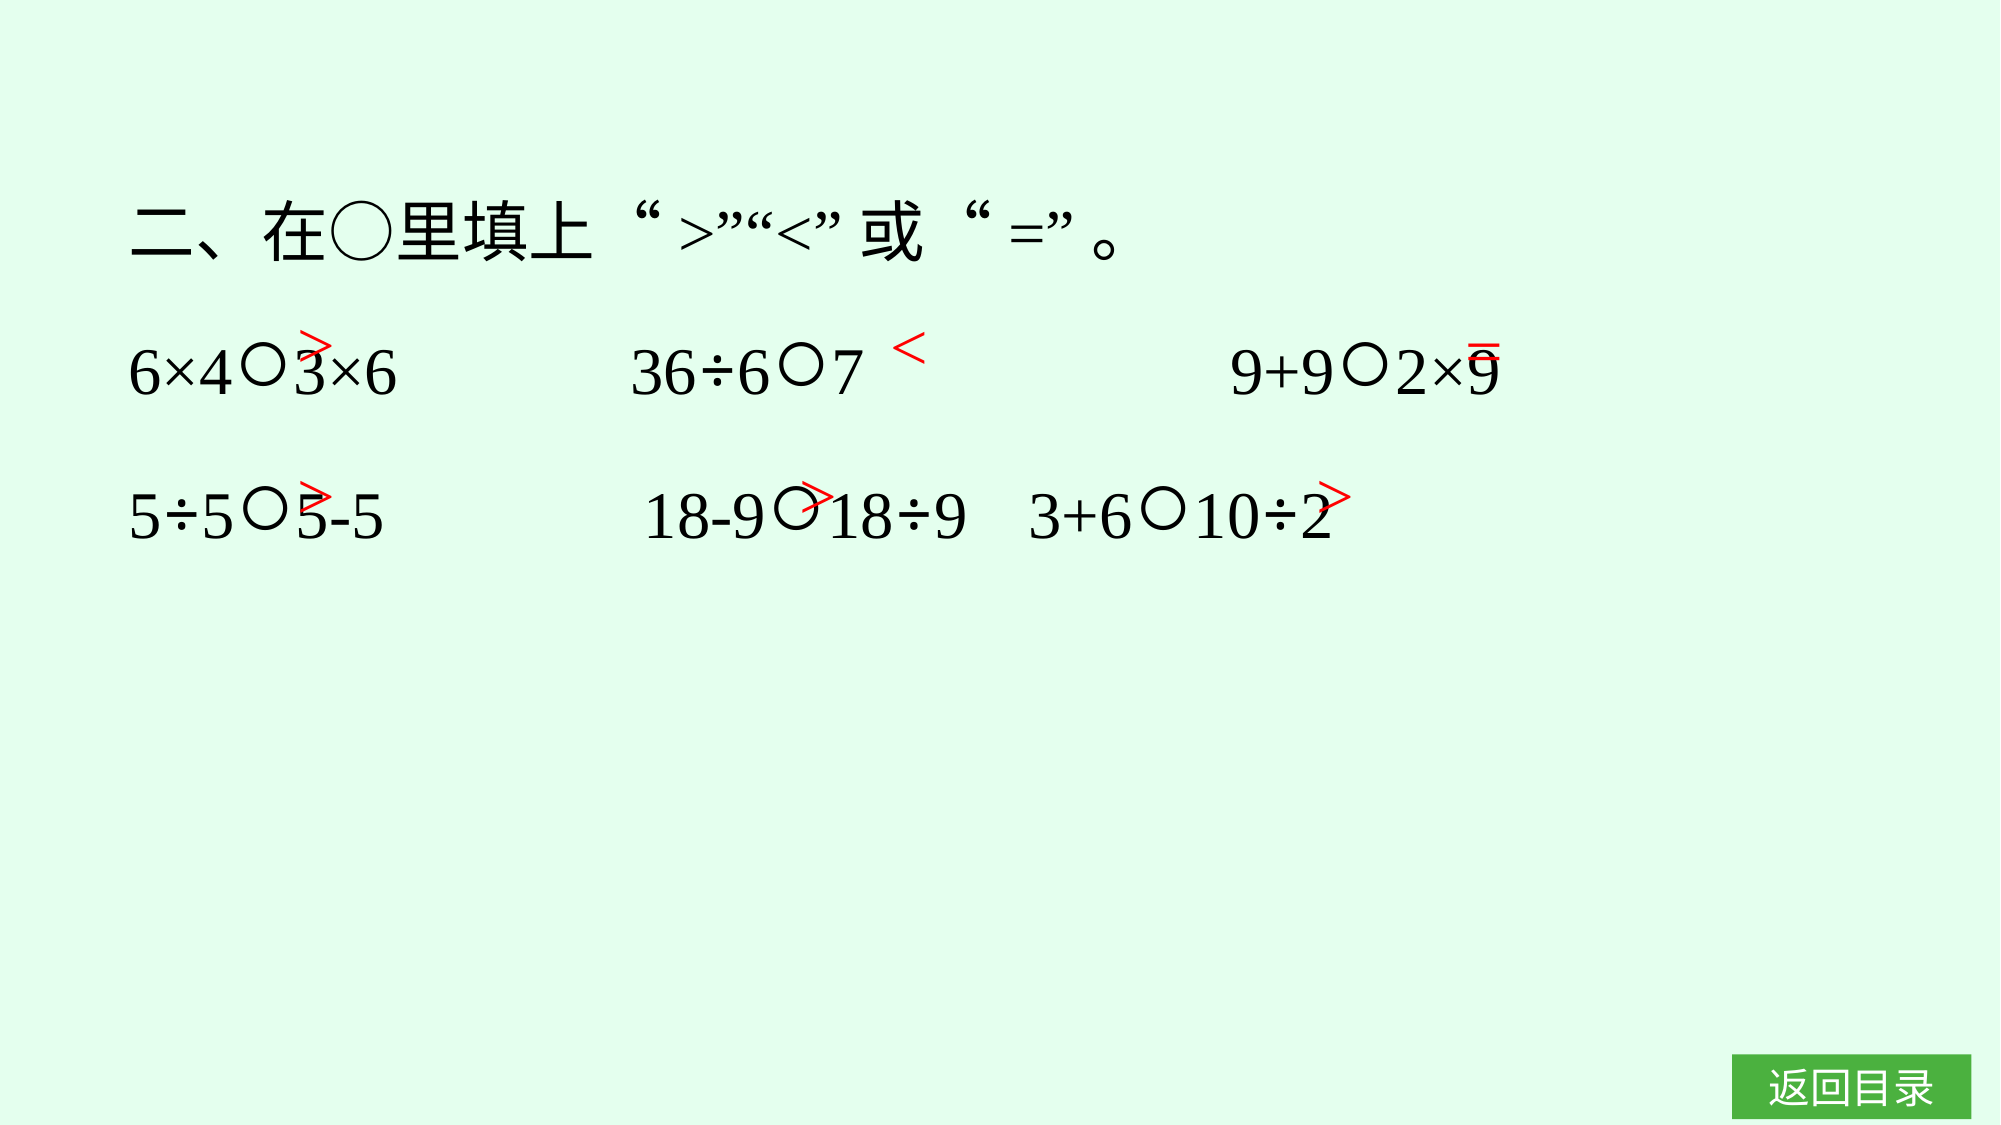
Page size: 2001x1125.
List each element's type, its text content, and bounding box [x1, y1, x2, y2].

text_box < [875, 280, 943, 392]
text_box > [282, 429, 351, 541]
text_box > [784, 429, 852, 541]
text_box 二、在○里填上“>”“<”或“=”。 6×4○3×6 36÷6○7 9+9○2×9 5÷5○5-5 18-9○18÷9 3+6○10÷2 [113, 166, 1887, 566]
text_box > [1301, 429, 1369, 541]
text_box > [282, 278, 351, 390]
text_box = [1450, 284, 1518, 395]
